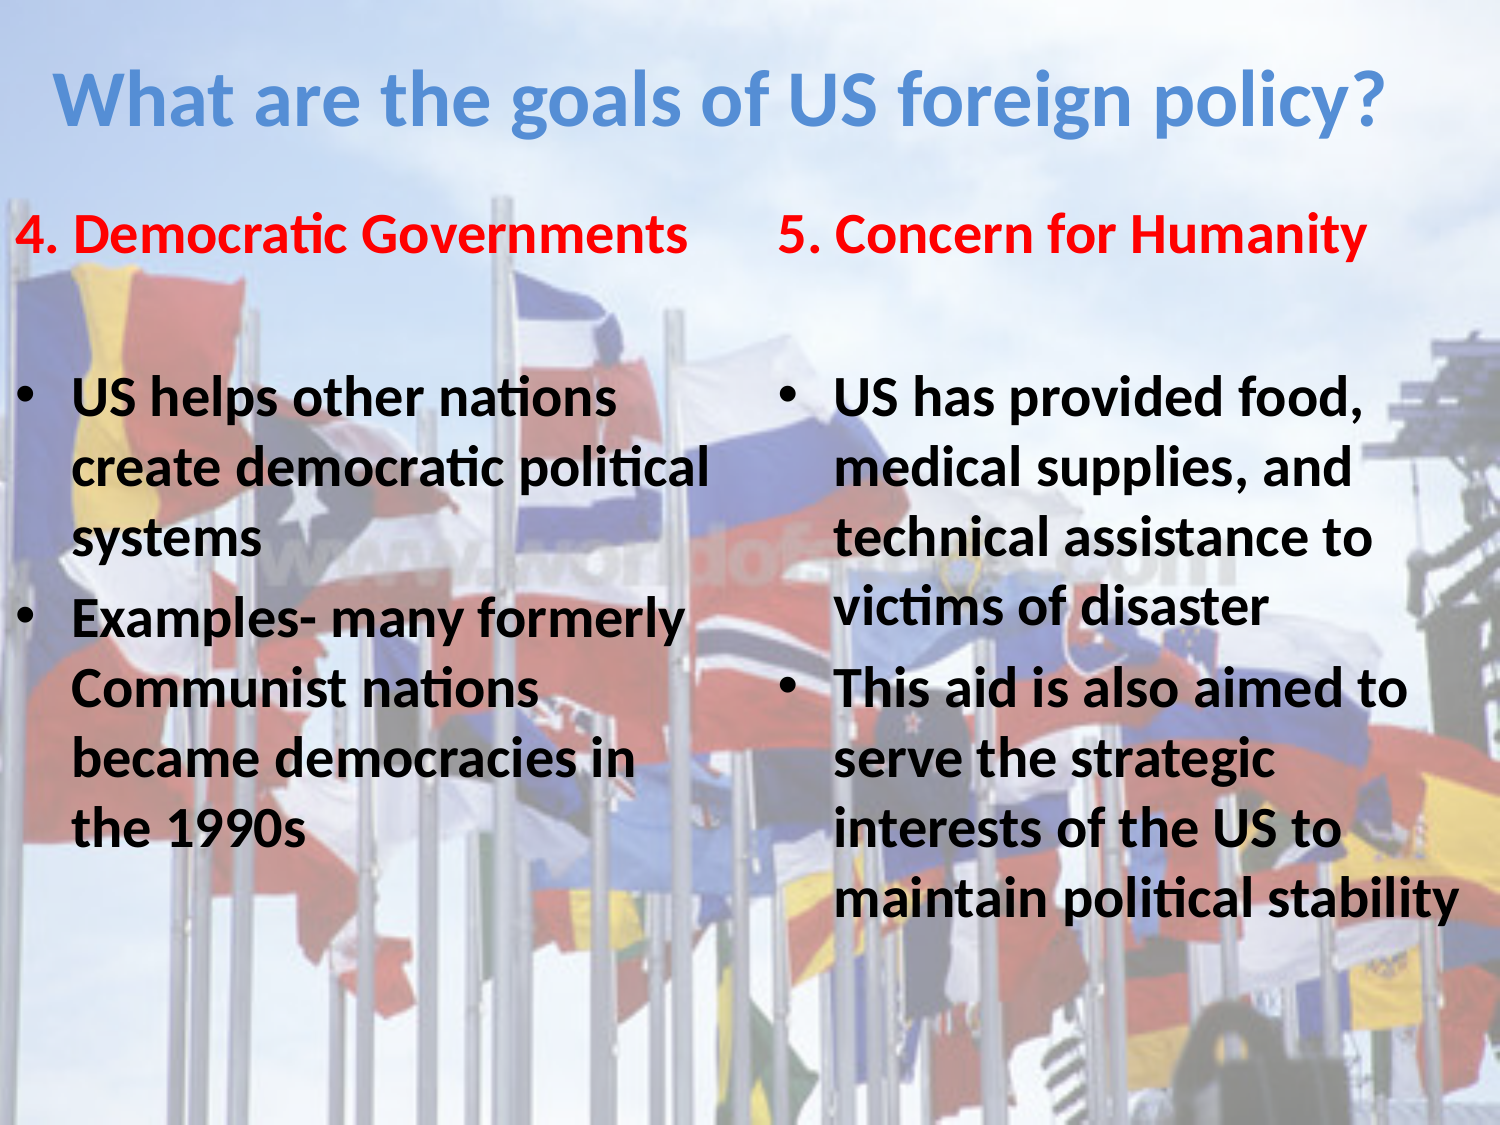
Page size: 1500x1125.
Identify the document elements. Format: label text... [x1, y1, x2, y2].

title What are the goals of US foreign policy? [37, 0, 1463, 188]
list 4. Democratic Governments US helps other nations create democratic political systems Examples- many formerly Communist nations became democracies in the 1990s [0, 187, 738, 1050]
list 5. Concern for Humanity US has provided food, medical supplies, and technical assistance to victims of disaster This aid is also aimed to serve the strategic interests of the US to maintain political stability [762, 187, 1500, 1100]
